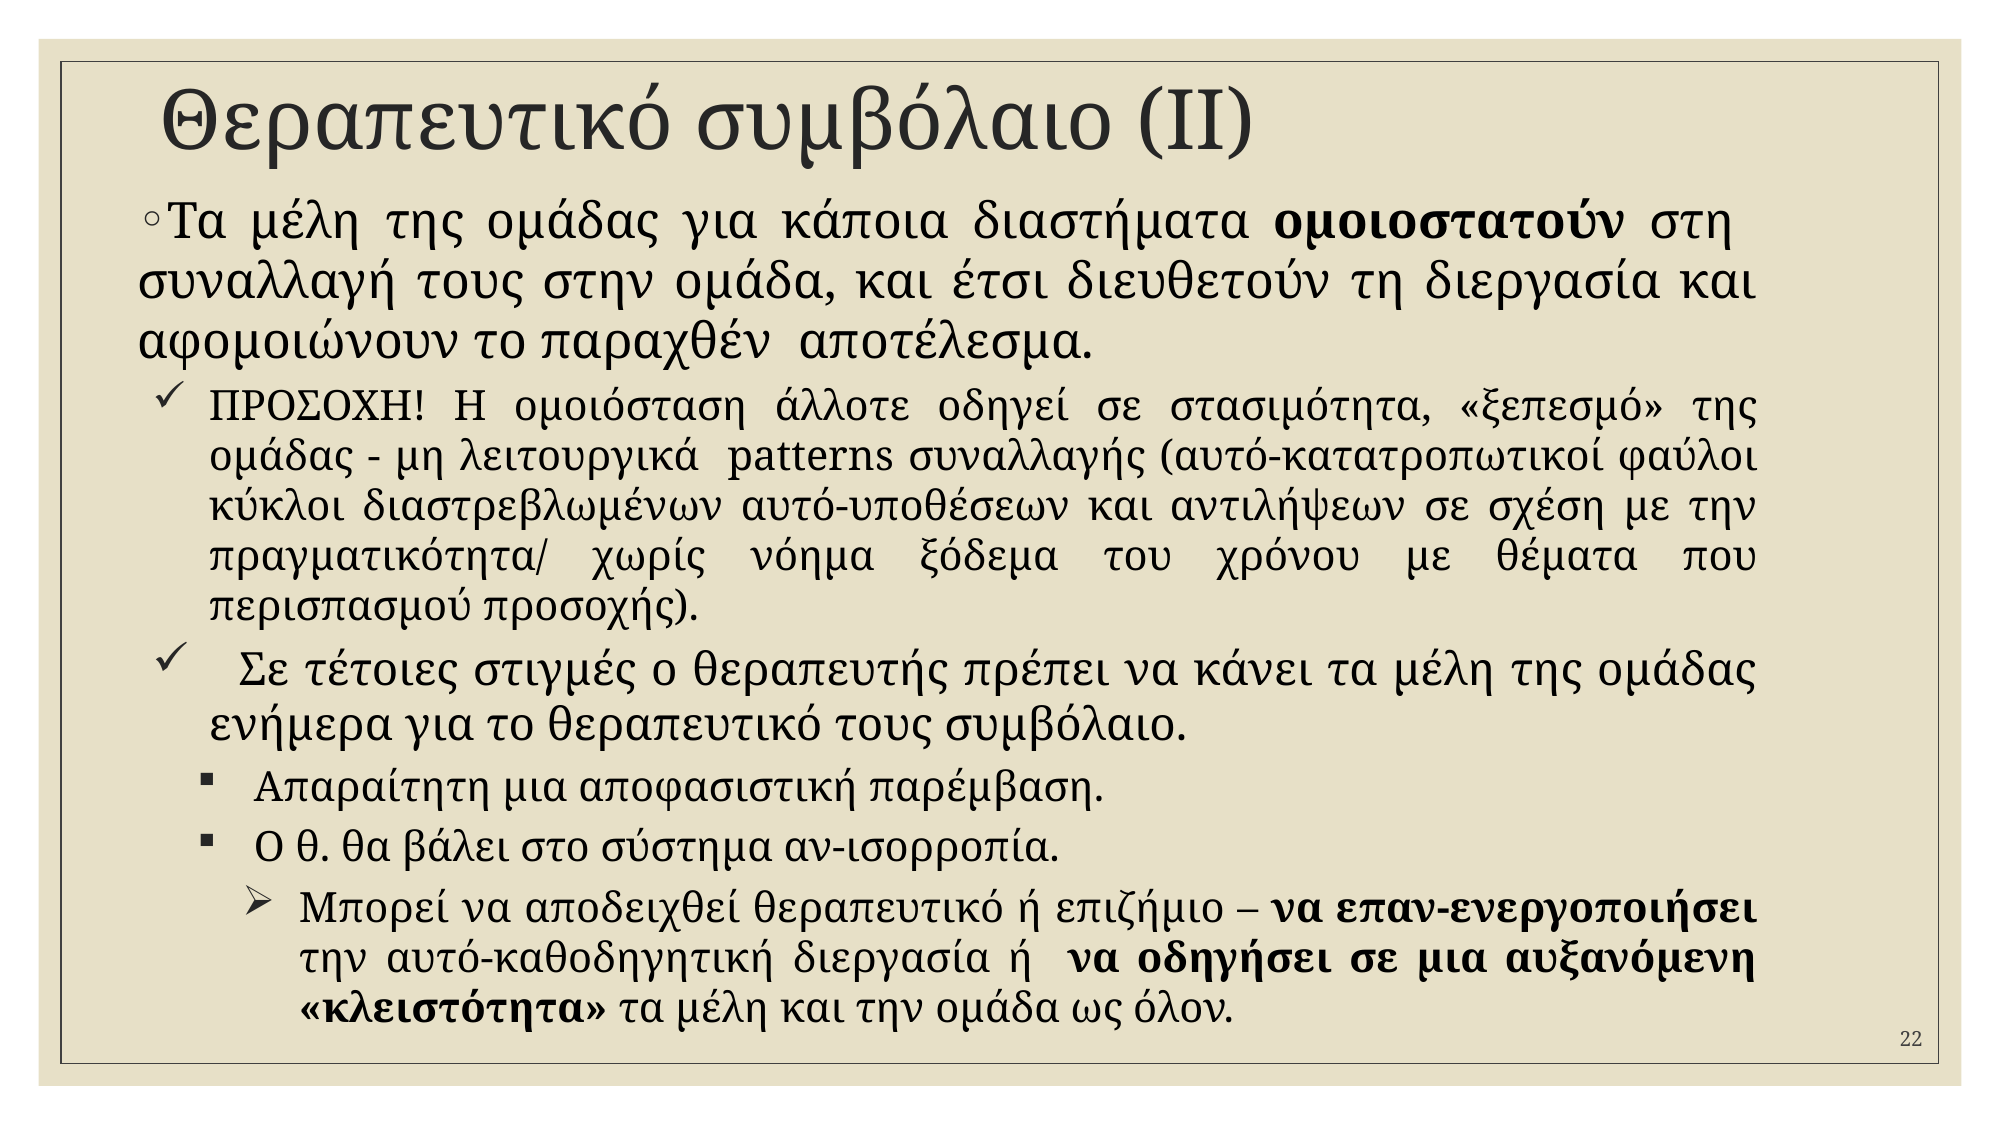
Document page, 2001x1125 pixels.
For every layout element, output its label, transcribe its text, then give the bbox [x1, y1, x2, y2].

title Θεραπευτικό συμβόλαιο (ΙΙ) [144, 63, 1795, 181]
list Τα μέλη της ομάδας για κάποια διαστήματα ομοιοστατούν στη συναλλαγή τους στην ομάδα, και έτσι διευθετούν τη διεργασία και αφομοιώνουν το παραχθέν αποτέλεσμα. ΠΡΟΣΟΧΗ! Η ομοιόσταση άλλοτε οδηγεί σε στασιμότητα, «ξεπεσμό» της ομάδας - μη λειτουργικά patterns συναλλαγής (αυτό-κατατροπωτικοί φαύλοι κύκλοι διαστρεβλωμένων αυτό-υποθέσεων και αντιλήψεων σε σχέση με την πραγματικότητα/ χωρίς νόημα ξόδεμα του χρόνου με θέματα που περισπασμού προσοχής). Σε τέτοιες στιγμές ο θεραπευτής πρέπει να κάνει τα μέλη της ομάδας ενήμερα για το θεραπευτικό τους συμβόλαιο. Απαραίτητη μια αποφασιστική παρέμβαση. Ο θ. θα βάλει στο σύστημα αν-ισορροπία. Μπορεί να αποδειχθεί θεραπευτικό ή επιζήμιο – να επαν-ενεργοποιήσει την αυτό-καθοδηγητική διεργασία ή να οδηγήσει σε μια αυξανόμενη «κλειστότητα» τα μέλη και την ομάδα ως όλον. [122, 180, 1773, 978]
slide_number 22 [1697, 1019, 1938, 1062]
